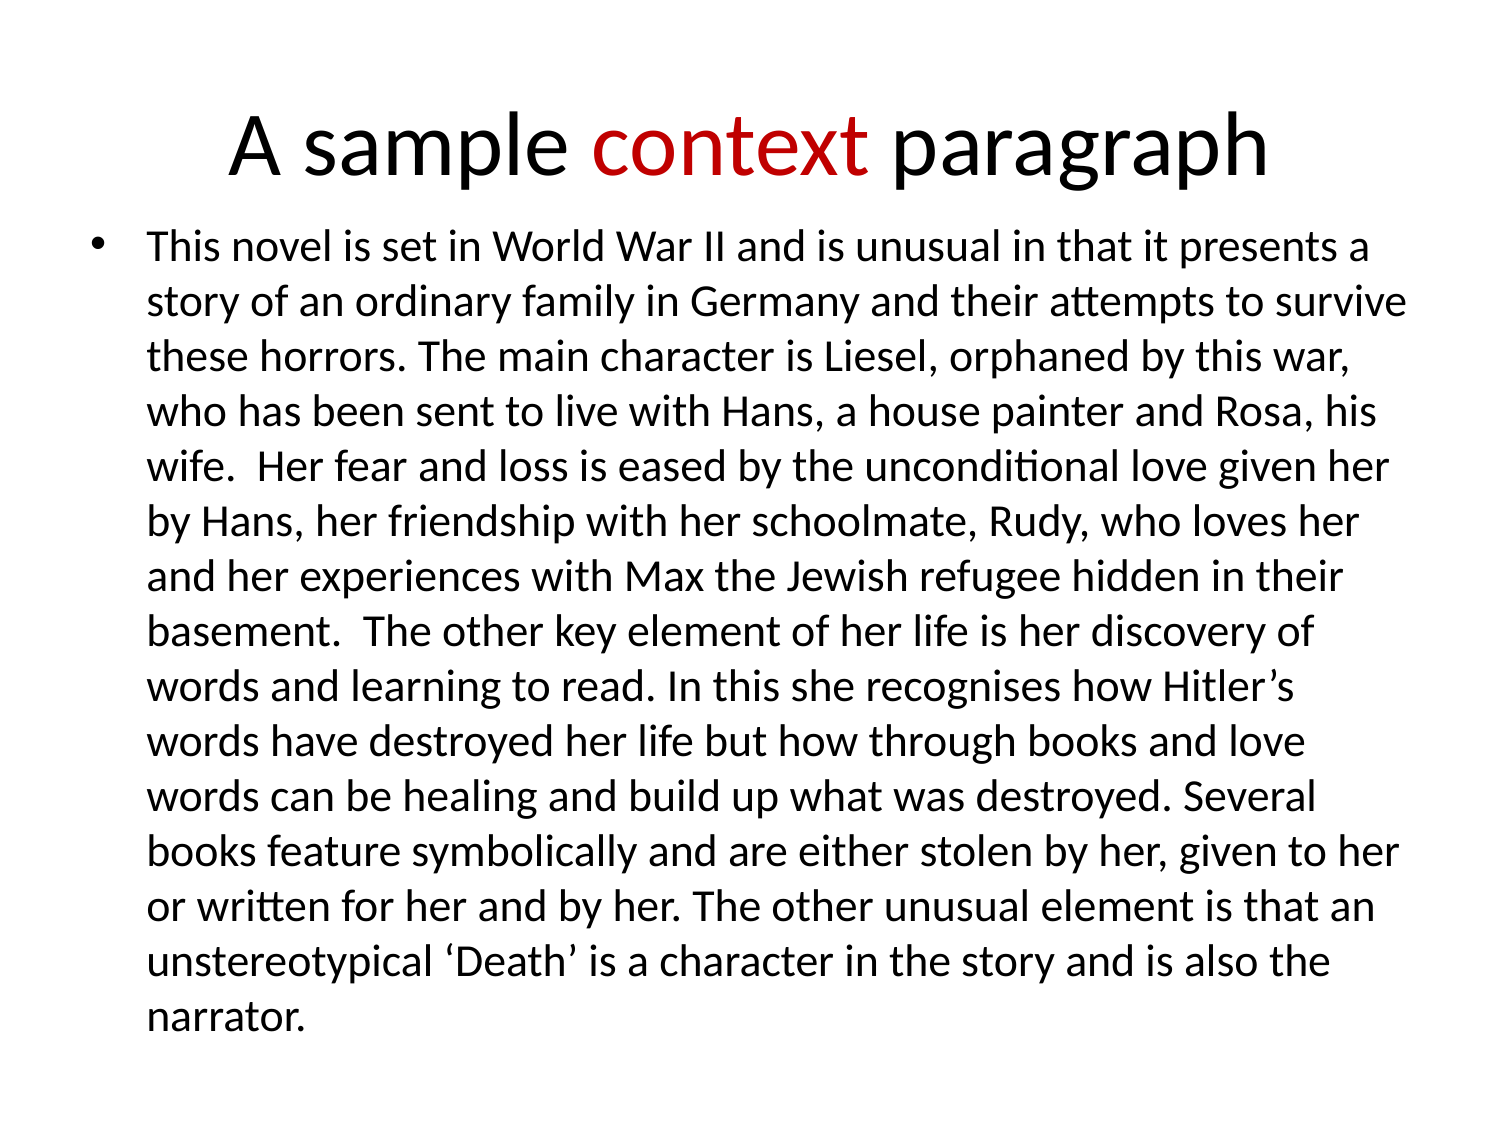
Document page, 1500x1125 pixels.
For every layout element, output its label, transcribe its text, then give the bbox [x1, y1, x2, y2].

title A sample context paragraph [75, 45, 1425, 208]
list This novel is set in World War II and is unusual in that it presents a story of an ordinary family in Germany and their attempts to survive these horrors. The main character is Liesel, orphaned by this war, who has been sent to live with Hans, a house painter and Rosa, his wife. Her fear and loss is eased by the unconditional love given her by Hans, her friendship with her schoolmate, Rudy, who loves her and her experiences with Max the Jewish refugee hidden in their basement. The other key element of her life is her discovery of words and learning to read. In this she recognises how Hitler’s words have destroyed her life but how through books and love words can be healing and build up what was destroyed. Several books feature symbolically and are either stolen by her, given to her or written for her and by her. The other unusual element is that an unstereotypical ‘Death’ is a character in the story and is also the narrator. [75, 208, 1425, 1125]
